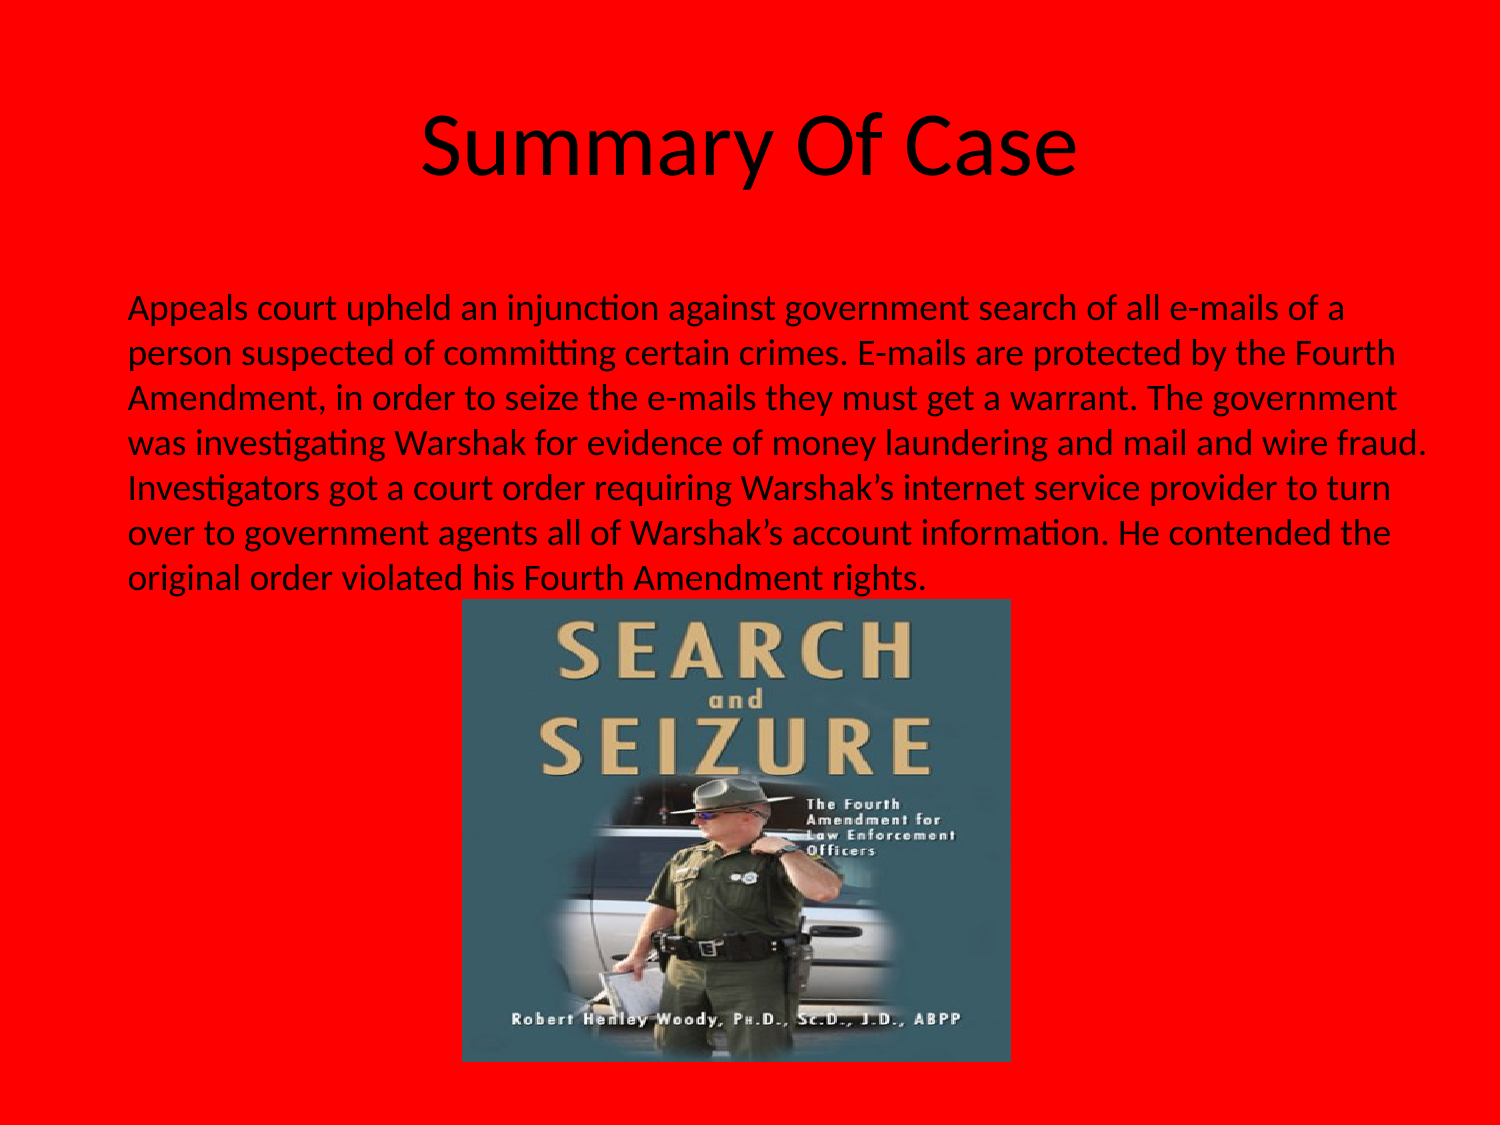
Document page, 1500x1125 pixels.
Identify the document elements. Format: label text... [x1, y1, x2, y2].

picture [462, 599, 1012, 1063]
list Appeals court upheld an injunction against government search of all e-mails of a person suspected of committing certain crimes. E-mails are protected by the Fourth Amendment, in order to seize the e-mails they must get a warrant. The government was investigating Warshak for evidence of money laundering and mail and wire fraud. Investigators got a court order requiring Warshak’s internet service provider to turn over to government agents all of Warshak’s account information. He contended the original order violated his Fourth Amendment rights. [112, 275, 1463, 1018]
title Summary Of Case [75, 45, 1425, 233]
